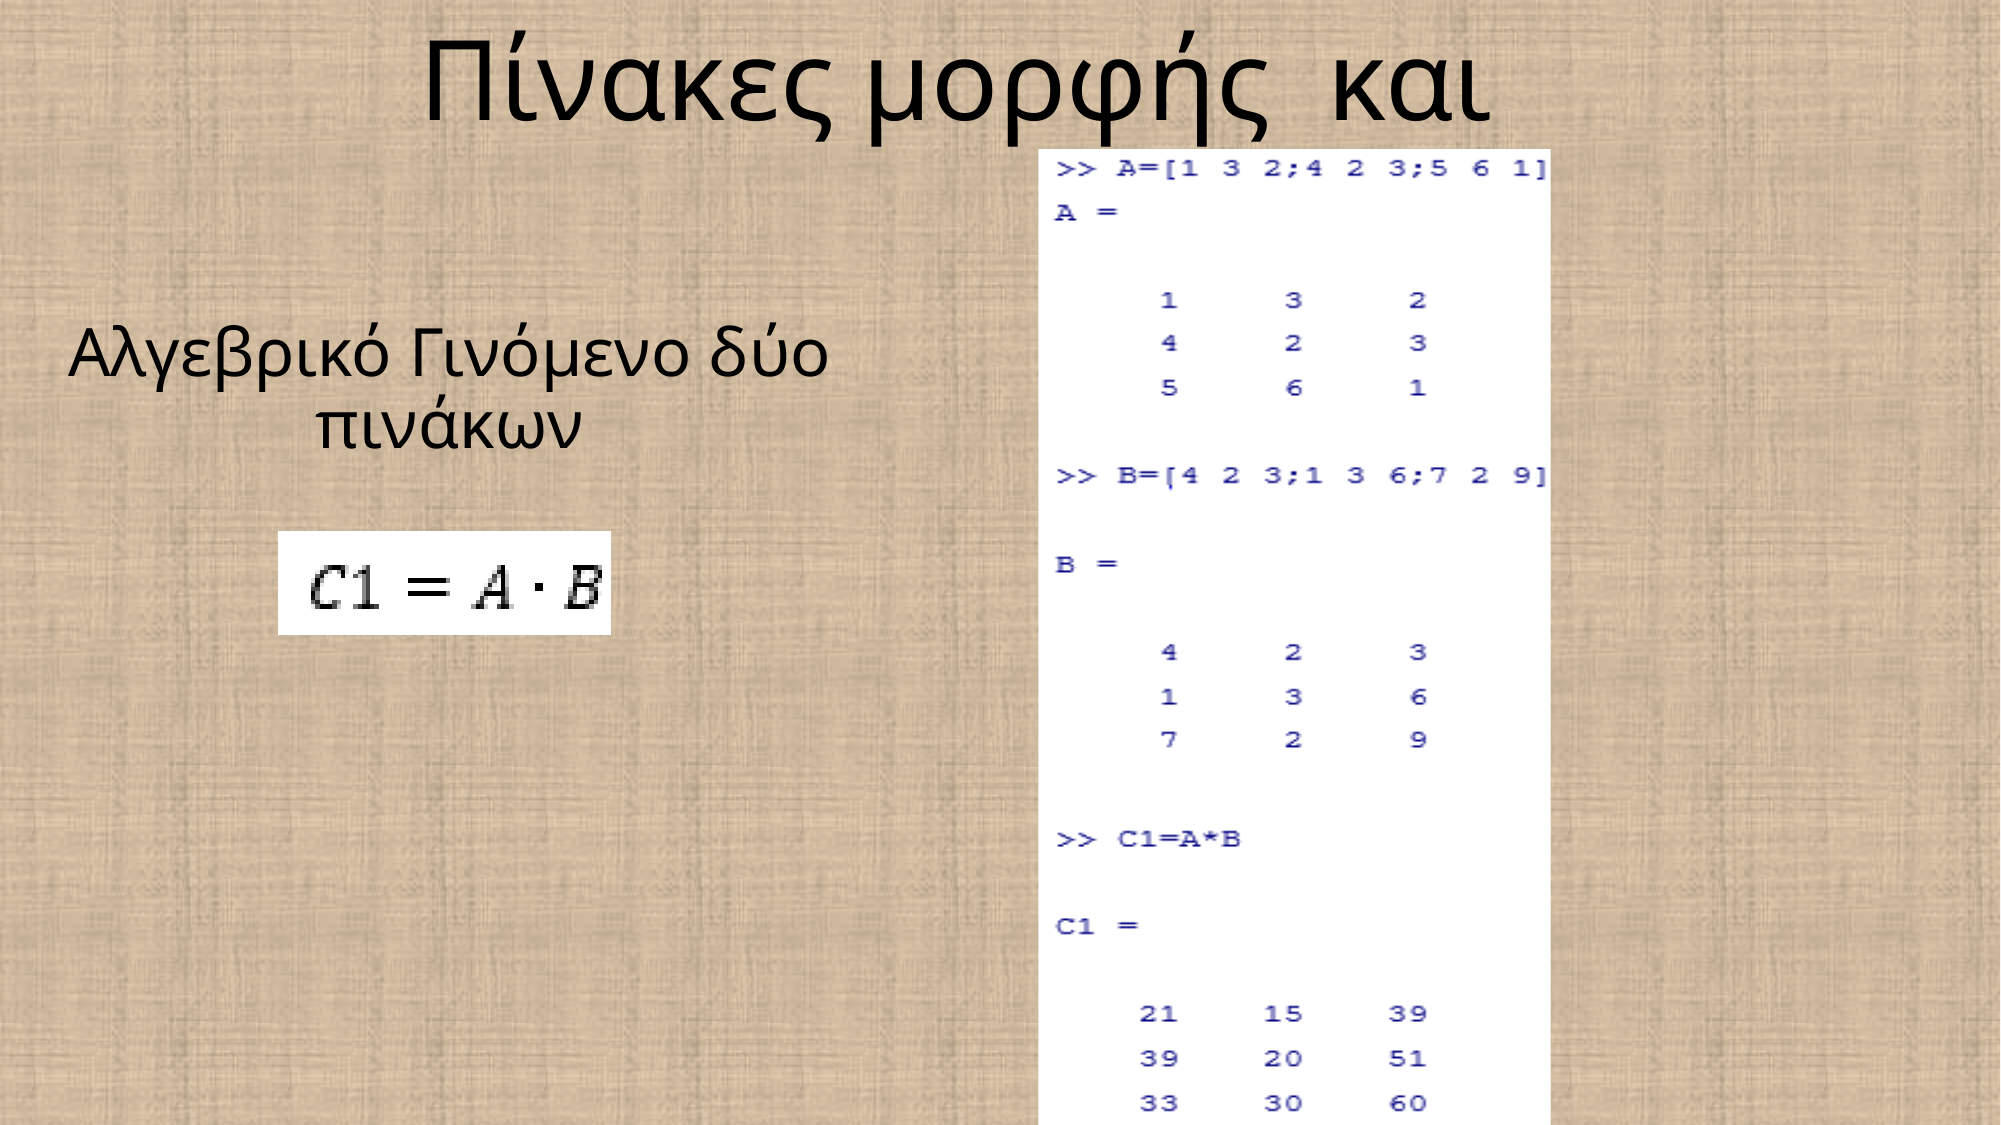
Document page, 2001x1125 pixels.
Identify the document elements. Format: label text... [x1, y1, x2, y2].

picture [1038, 149, 1551, 1125]
picture [278, 531, 611, 635]
text_box Αλγεβρικό Γινόμενο δύο πινάκων [43, 290, 857, 471]
